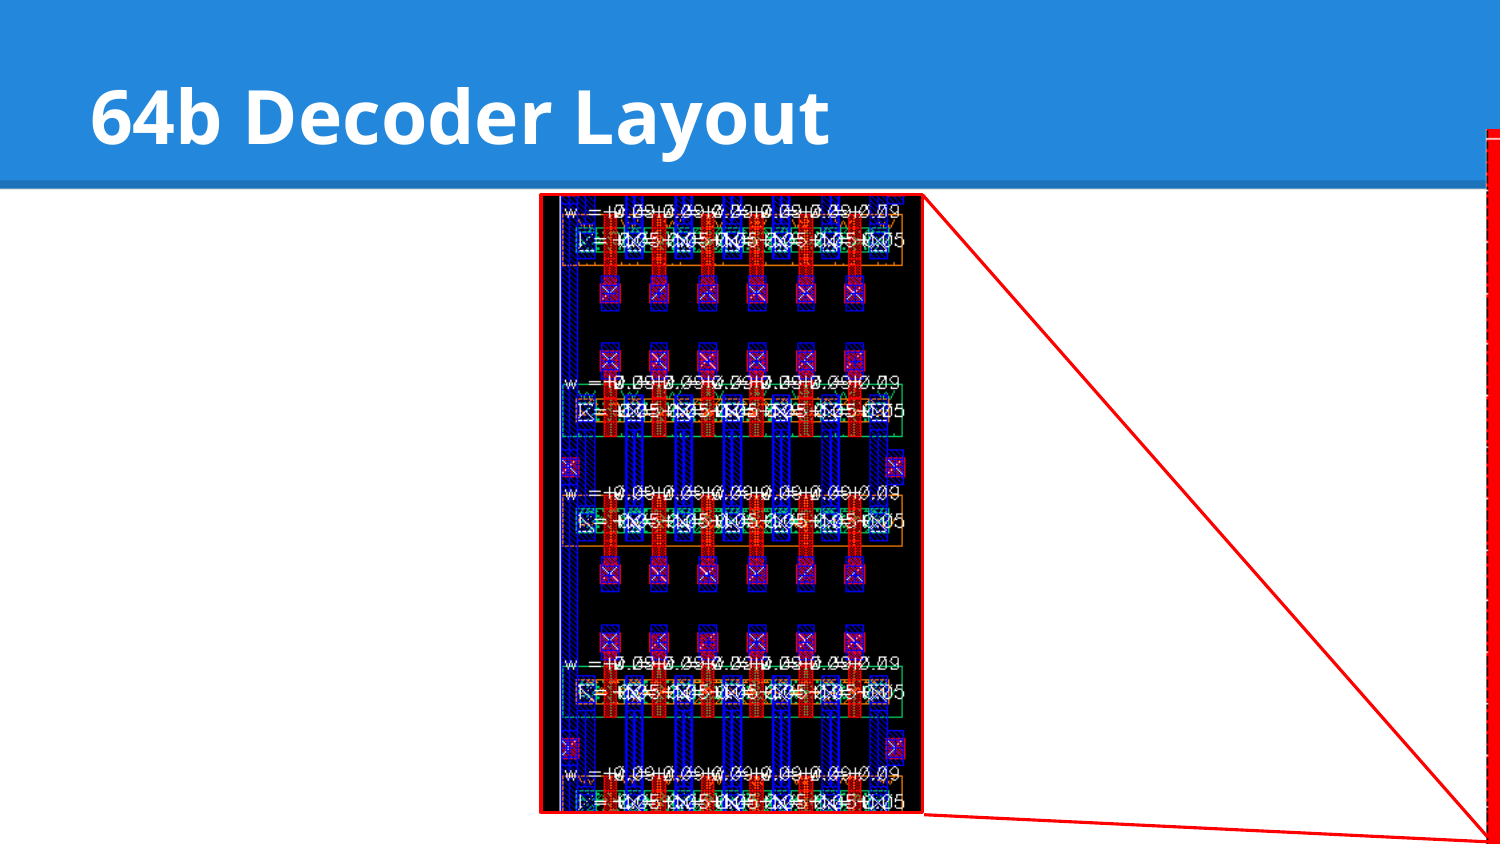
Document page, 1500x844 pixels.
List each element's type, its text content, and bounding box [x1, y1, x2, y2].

text_box [1485, 129, 1500, 844]
title 64b Decoder Layout [75, 33, 1425, 175]
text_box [924, 814, 1495, 843]
text_box [541, 194, 921, 813]
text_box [922, 194, 1489, 814]
